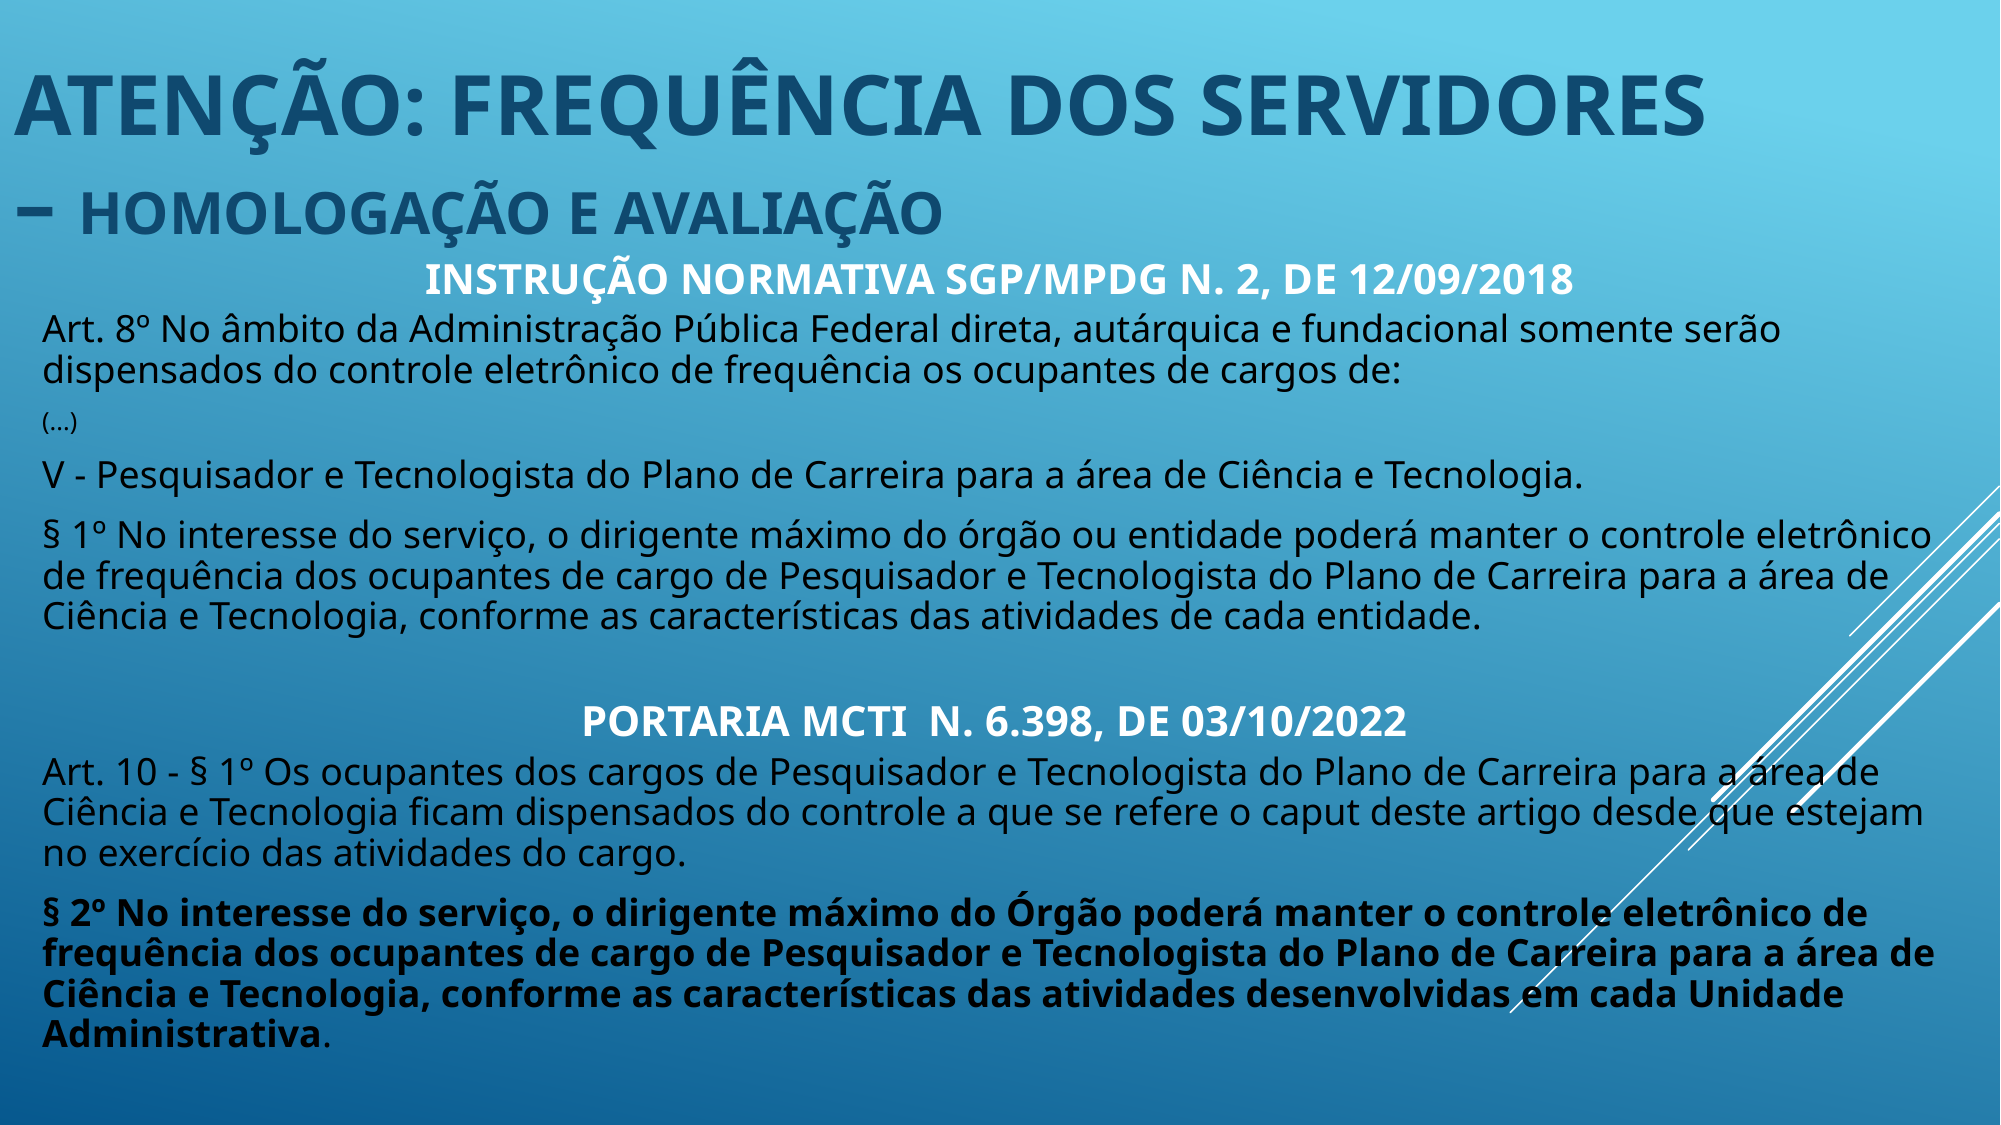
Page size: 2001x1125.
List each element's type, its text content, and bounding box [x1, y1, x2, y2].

text_box ATENÇÃO: FREQUÊNCIA DOS SERVIDORES – homologação e avaliação [0, 44, 1785, 304]
text_box INSTRUÇÃO NORMATIVA SGP/MPDG N. 2, DE 12/09/2018 Art. 8º No âmbito da Administração Pública Federal direta, autárquica e fundacional somente serão dispensados do controle eletrônico de frequência os ocupantes de cargos de: (...) V - Pesquisador e Tecnologista do Plano de Carreira para a área de Ciência e Tecnologia. § 1º No interesse do serviço, o dirigente máximo do órgão ou entidade poderá manter o controle eletrônico de frequência dos ocupantes de cargo de Pesquisador e Tecnologista do Plano de Carreira para a área de Ciência e Tecnologia, conforme as características das atividades de cada entidade. PORTARIA MCTI N. 6.398, DE 03/10/2022 Art. 10 - § 1º Os ocupantes dos cargos de Pesquisador e Tecnologista do Plano de Carreira para a área de Ciência e Tecnologia ficam dispensados do controle a que se refere o caput deste artigo desde que estejam no exercício das atividades do cargo. § 2º No interesse do serviço, o dirigente máximo do Órgão poderá manter o controle eletrônico de frequência dos ocupantes de cargo de Pesquisador e Tecnologista do Plano de Carreira para a área de Ciência e Tecnologia, conforme as características das atividades desenvolvidas em cada Unidade Administrativa. [27, 245, 1973, 1064]
